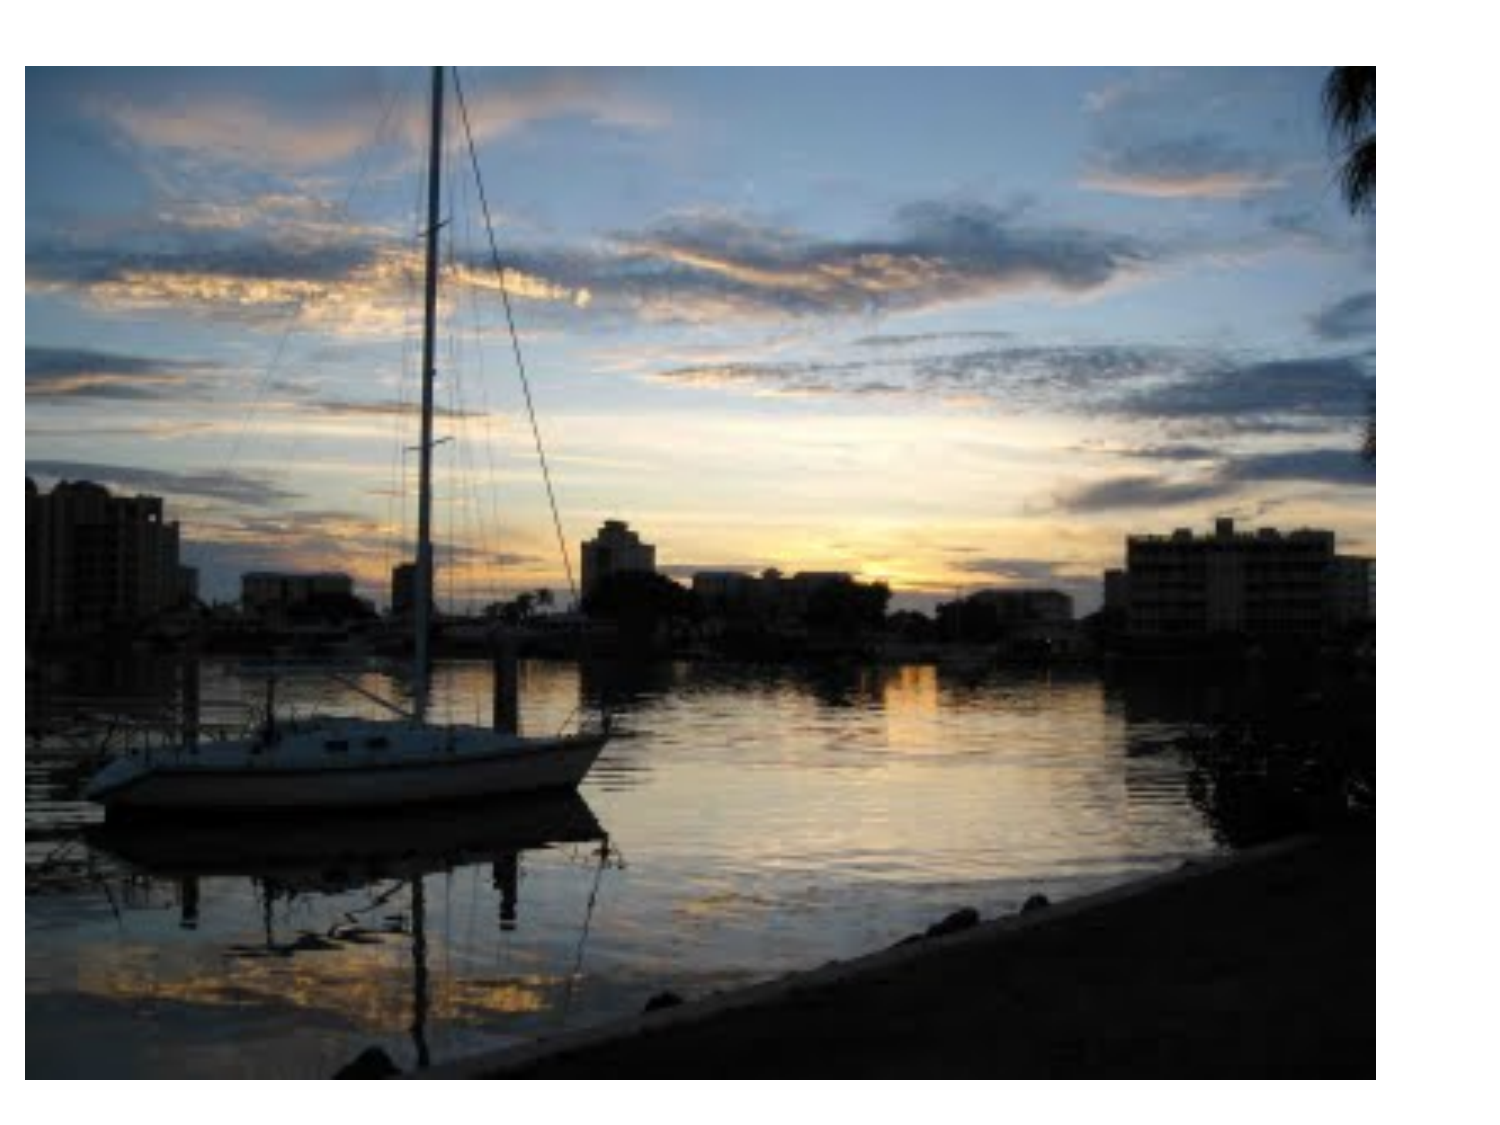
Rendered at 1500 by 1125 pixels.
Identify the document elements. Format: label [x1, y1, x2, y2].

picture [25, 66, 1377, 1080]
